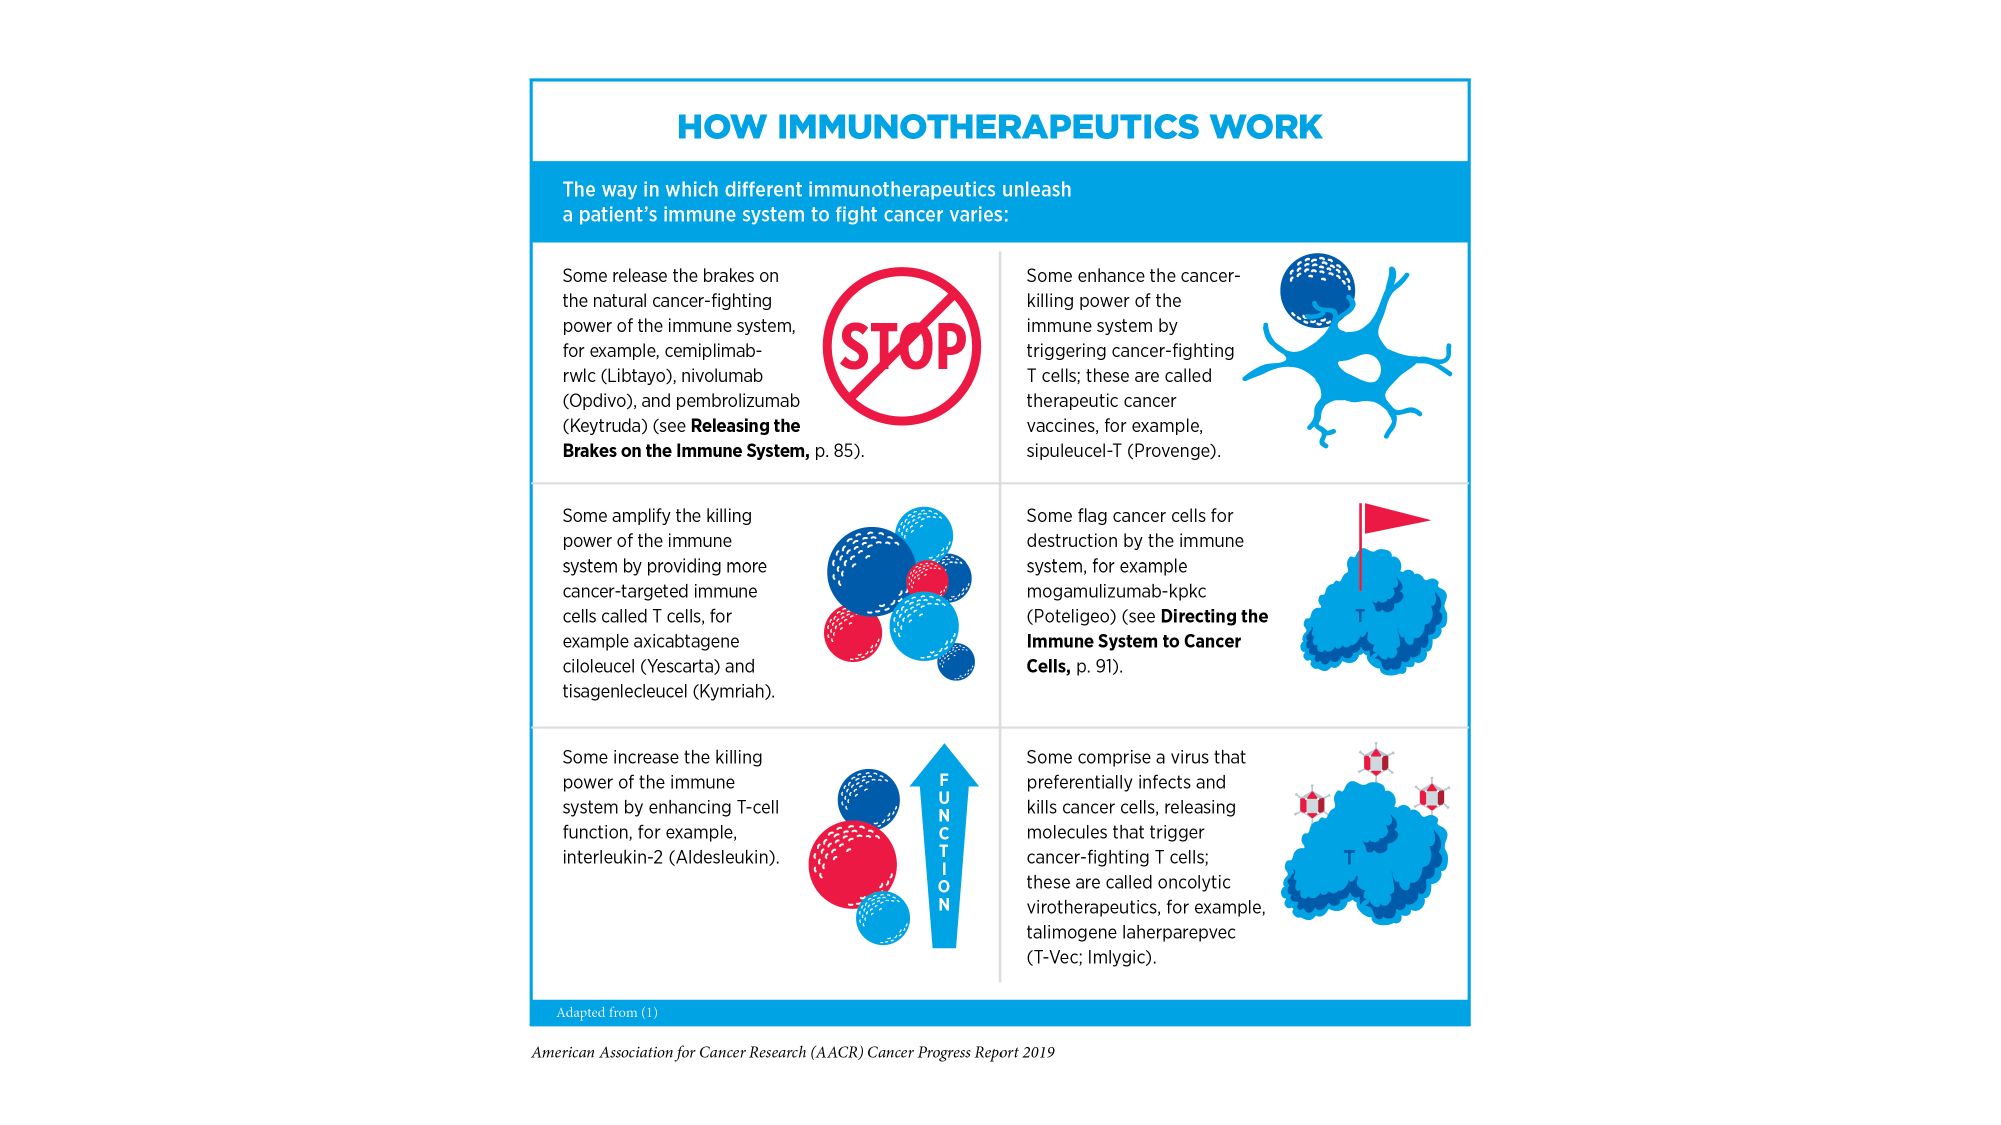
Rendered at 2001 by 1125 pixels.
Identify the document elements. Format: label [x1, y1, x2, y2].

picture [496, 43, 1504, 1082]
